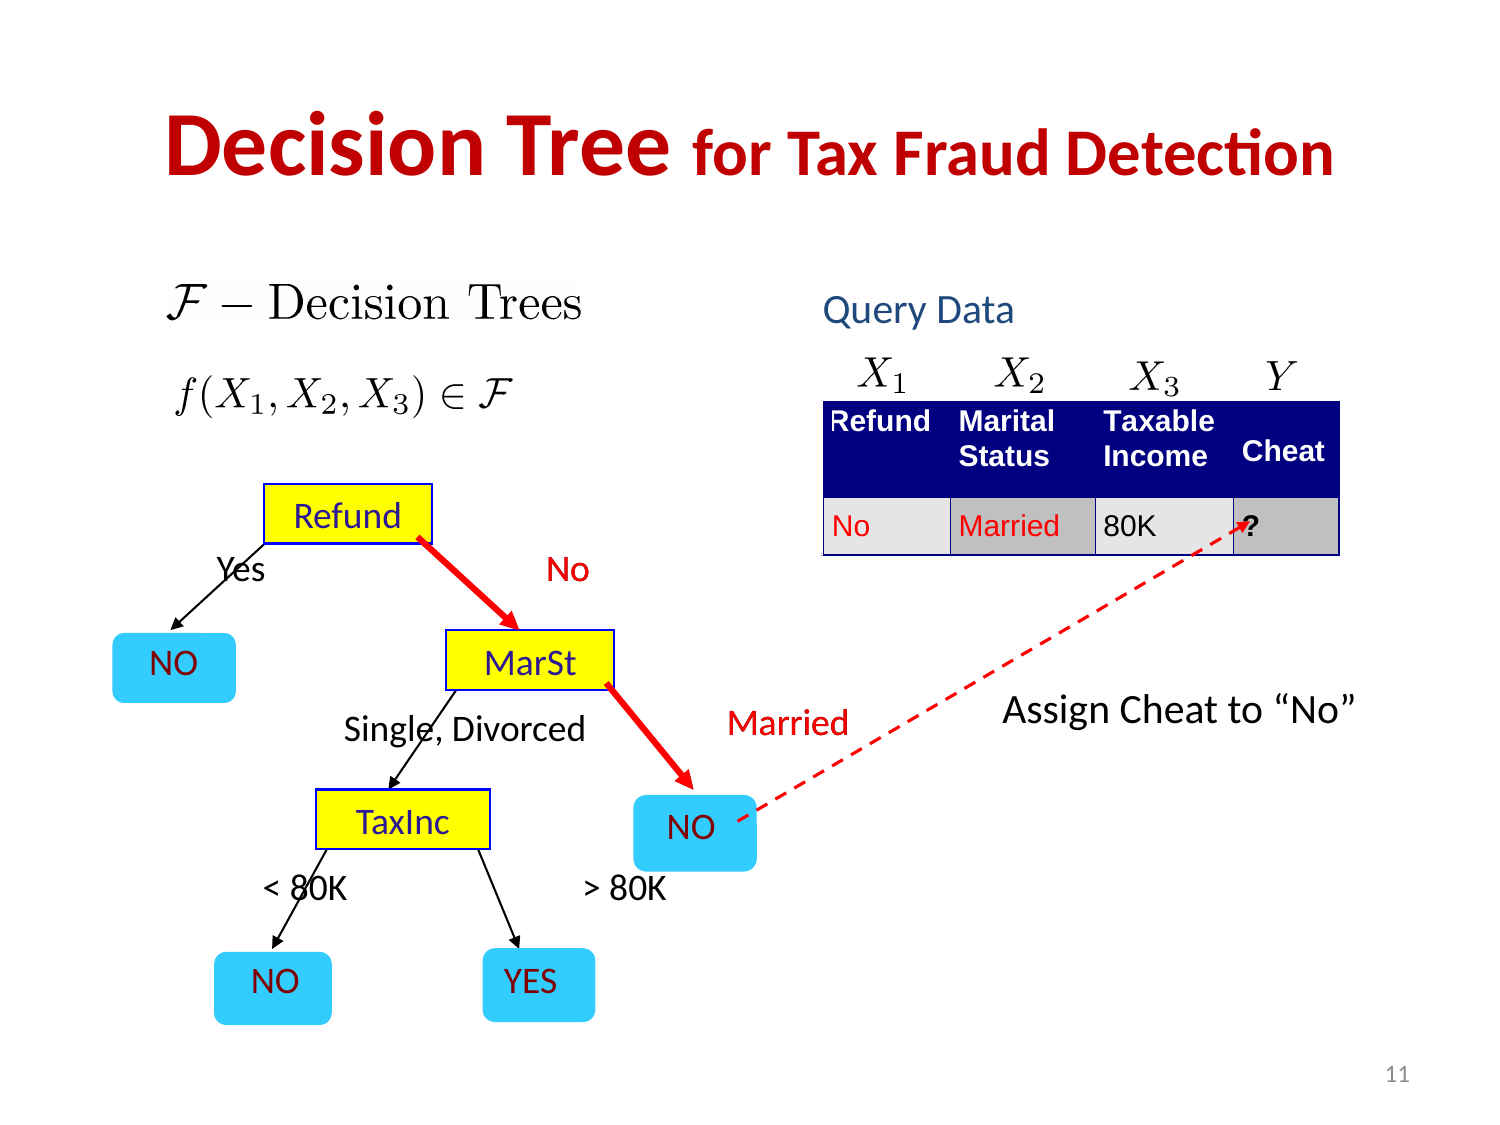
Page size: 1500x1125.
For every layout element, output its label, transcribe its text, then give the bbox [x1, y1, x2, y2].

picture [1124, 356, 1180, 400]
picture [174, 374, 513, 421]
picture [853, 353, 909, 396]
slide_number 11 [1074, 1042, 1425, 1103]
text_box Assign Cheat to “No” [987, 683, 1425, 739]
picture [990, 353, 1045, 396]
title Decision Tree for Tax Fraud Detection [75, 45, 1425, 233]
text_box Married [816, 690, 873, 751]
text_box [112, 483, 813, 1026]
picture [1262, 356, 1301, 391]
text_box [812, 403, 1362, 590]
text_box Query Data [787, 283, 1050, 339]
picture [162, 279, 583, 326]
